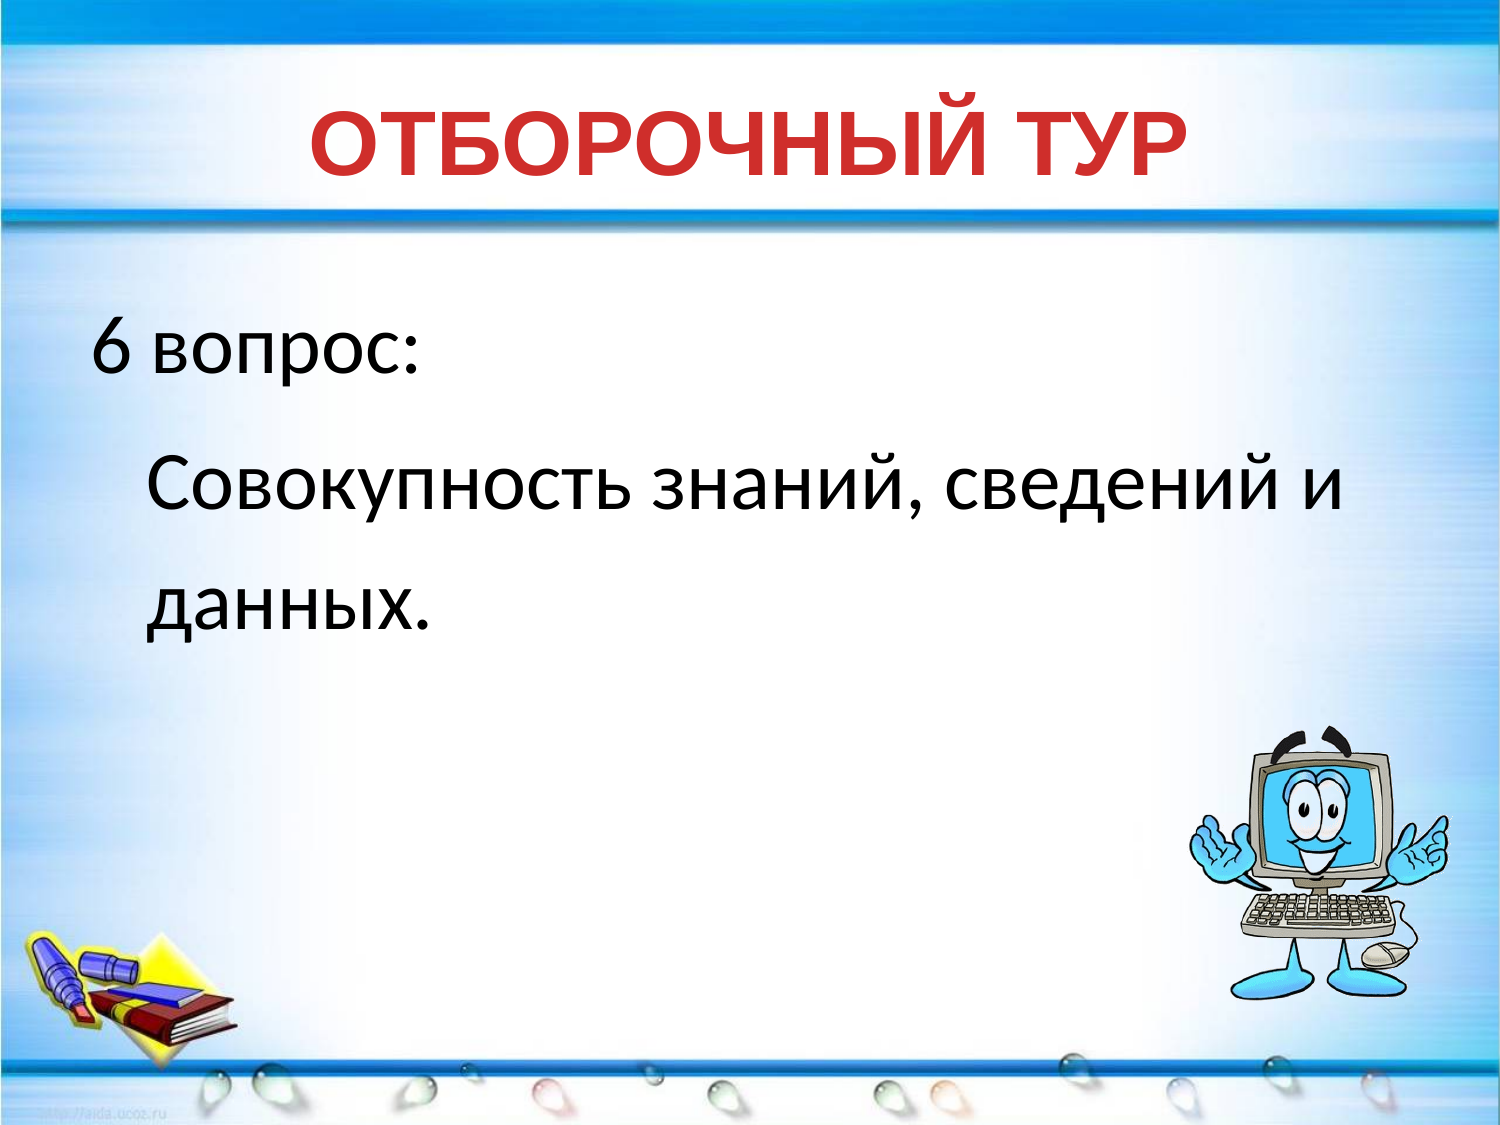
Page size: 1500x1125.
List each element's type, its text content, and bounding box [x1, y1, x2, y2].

picture [0, 0, 1500, 1125]
list 6 вопрос: Совокупность знаний, сведений и данных. [75, 262, 1425, 1005]
title ОТБОРОЧНЫЙ ТУР [75, 45, 1425, 233]
